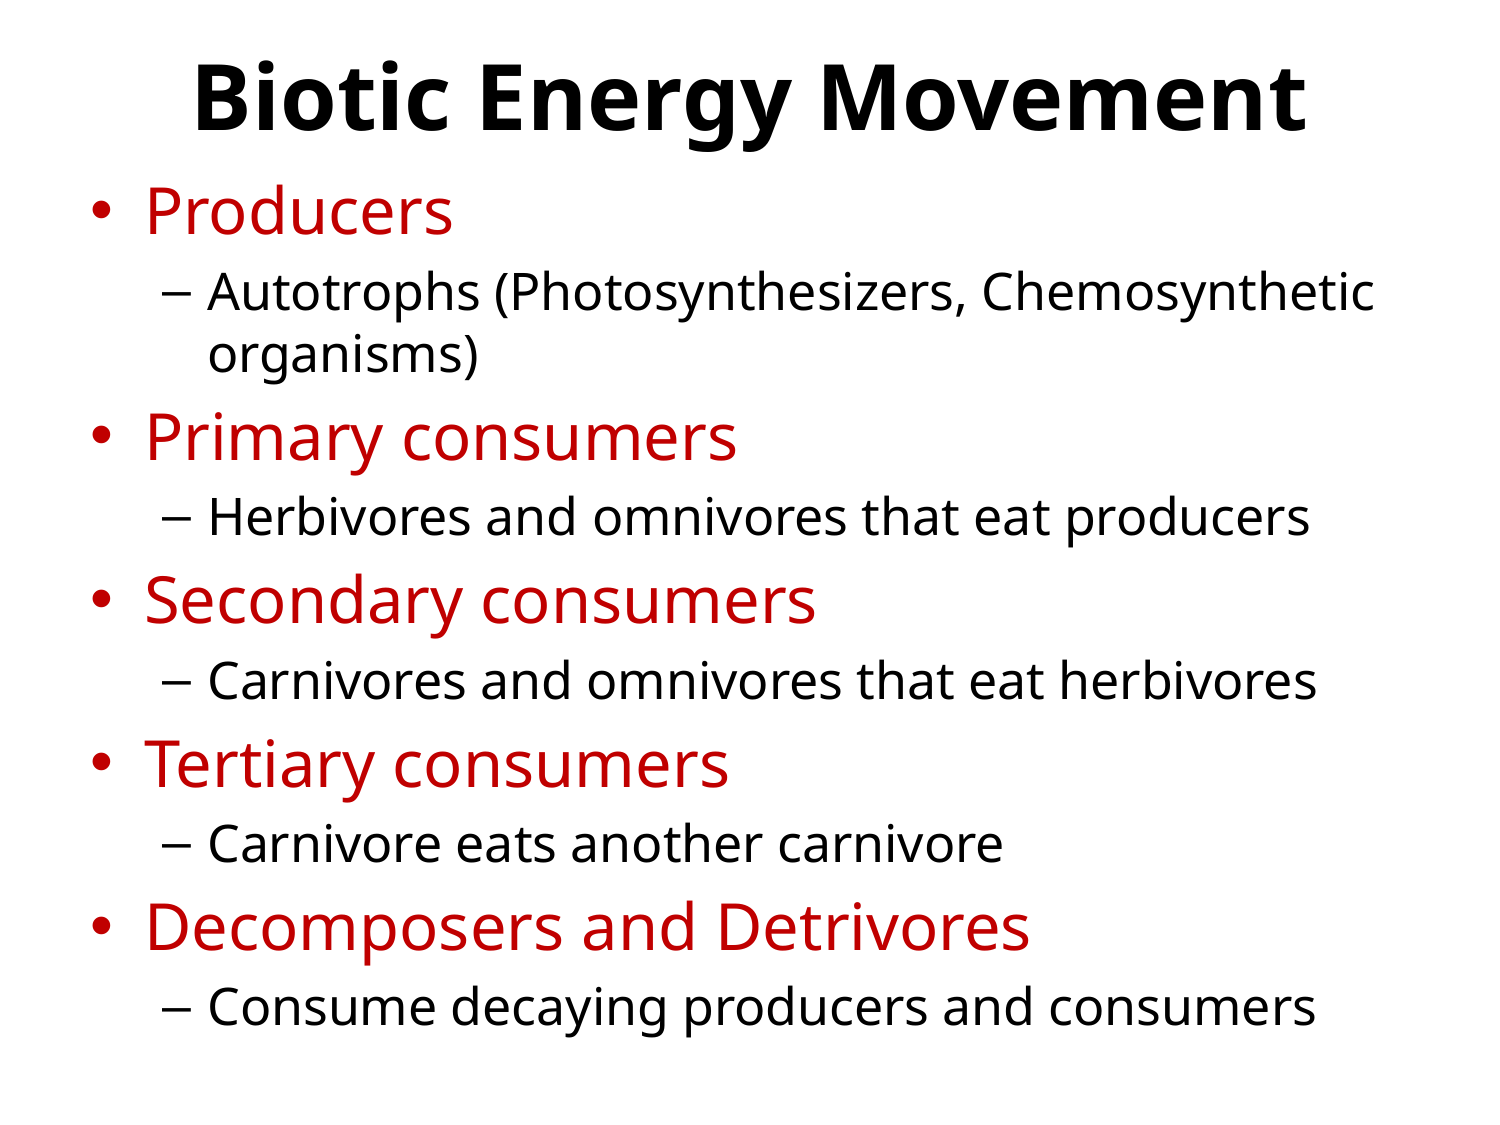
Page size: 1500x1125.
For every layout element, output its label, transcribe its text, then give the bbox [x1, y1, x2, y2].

list Producers Autotrophs (Photosynthesizers, Chemosynthetic organisms) Primary consumers Herbivores and omnivores that eat producers Secondary consumers Carnivores and omnivores that eat herbivores Tertiary consumers Carnivore eats another carnivore Decomposers and Detrivores Consume decaying producers and consumers [75, 162, 1425, 1063]
title Biotic Energy Movement [75, 0, 1425, 162]
